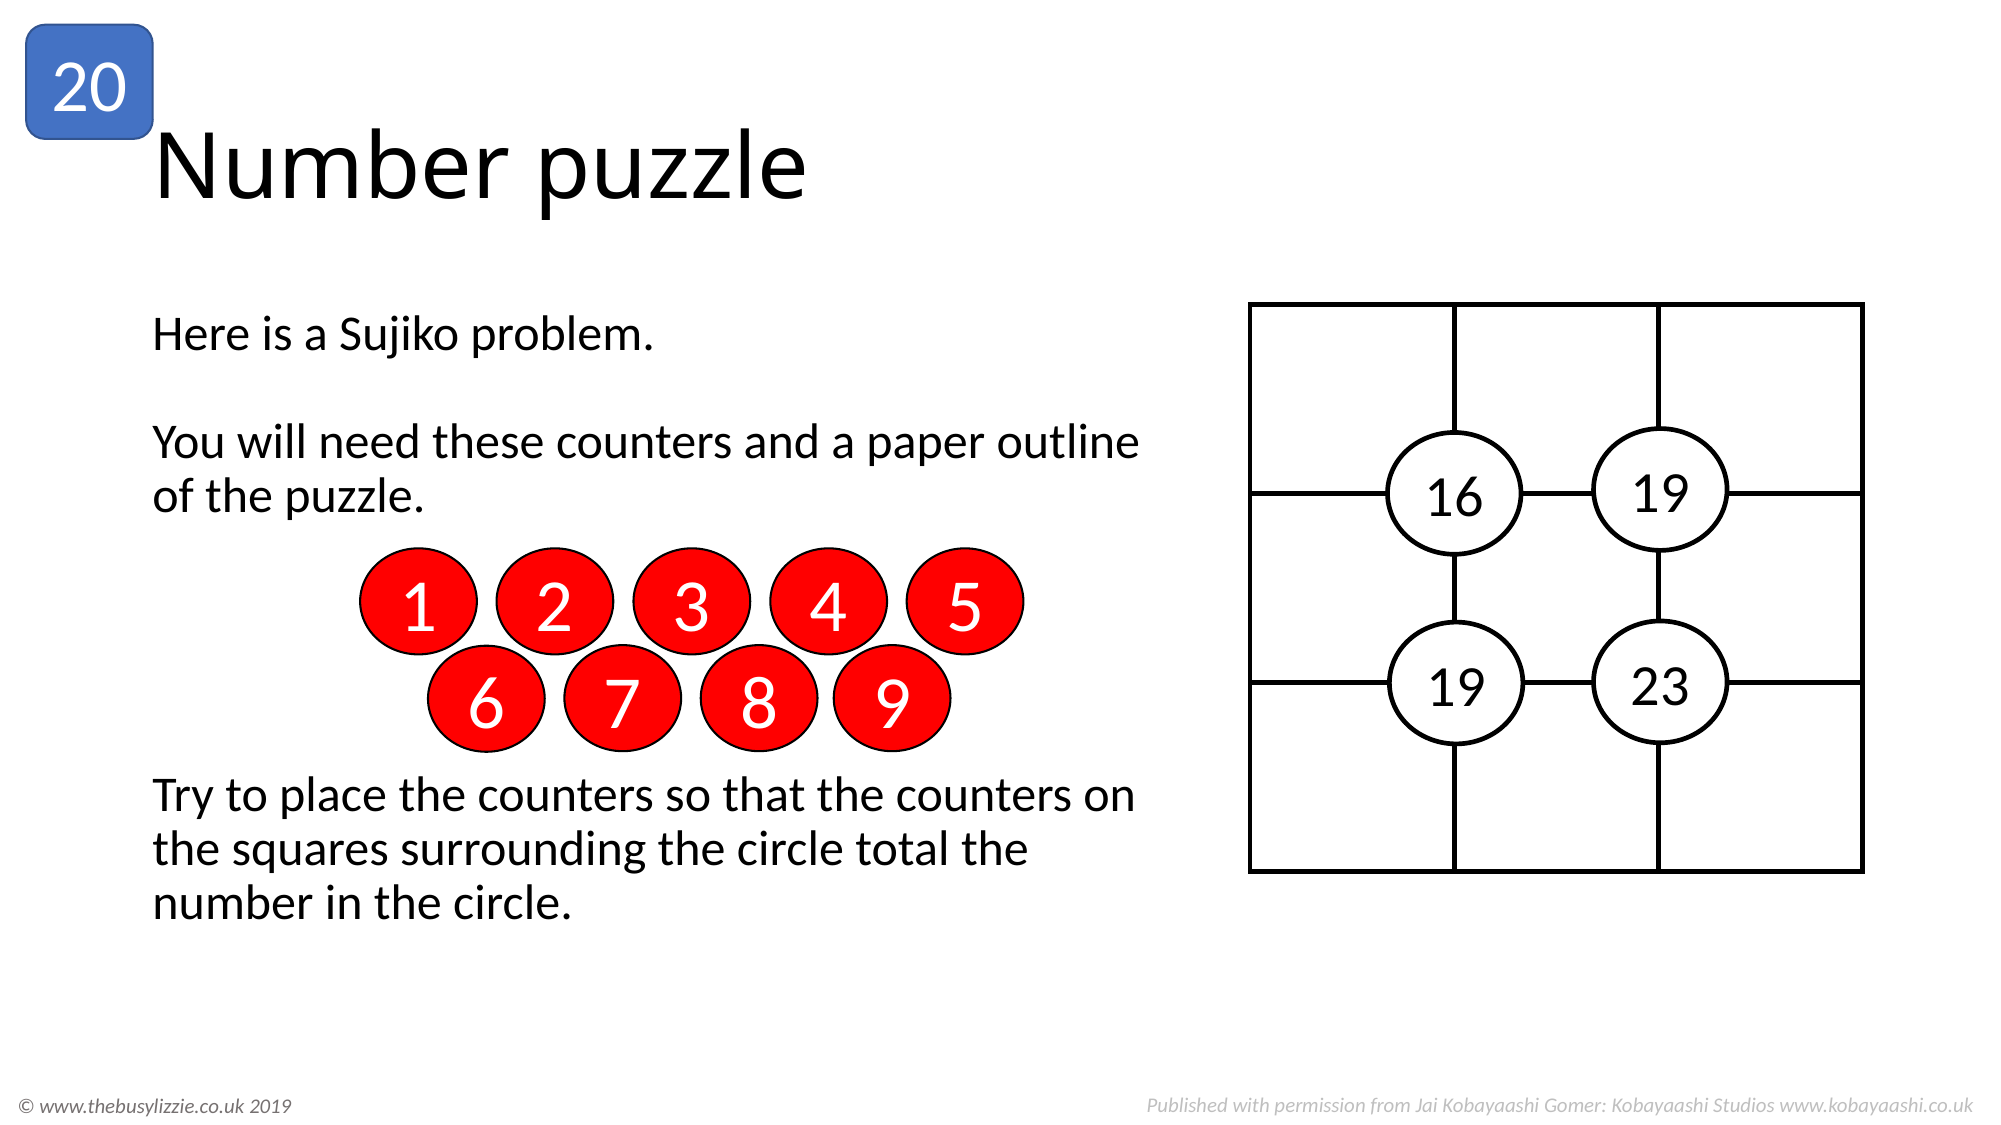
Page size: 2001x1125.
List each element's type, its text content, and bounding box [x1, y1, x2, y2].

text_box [360, 548, 1024, 752]
text_box © www.thebusylizzie.co.uk 2019 [2, 1085, 311, 1125]
text_box 20 [25, 23, 154, 140]
text_box Published with permission from Jai Kobayaashi Gomer: Kobayaashi Studios www.kobayaashi.co.uk [1131, 1084, 2000, 1125]
title Number puzzle [137, 59, 1863, 278]
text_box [1250, 304, 1863, 872]
list Here is a Sujiko problem. You will need these counters and a paper outline of the puzzle. Try to place the counters so that the counters on the squares surrounding the circle total the number in the circle. [137, 299, 1186, 1049]
